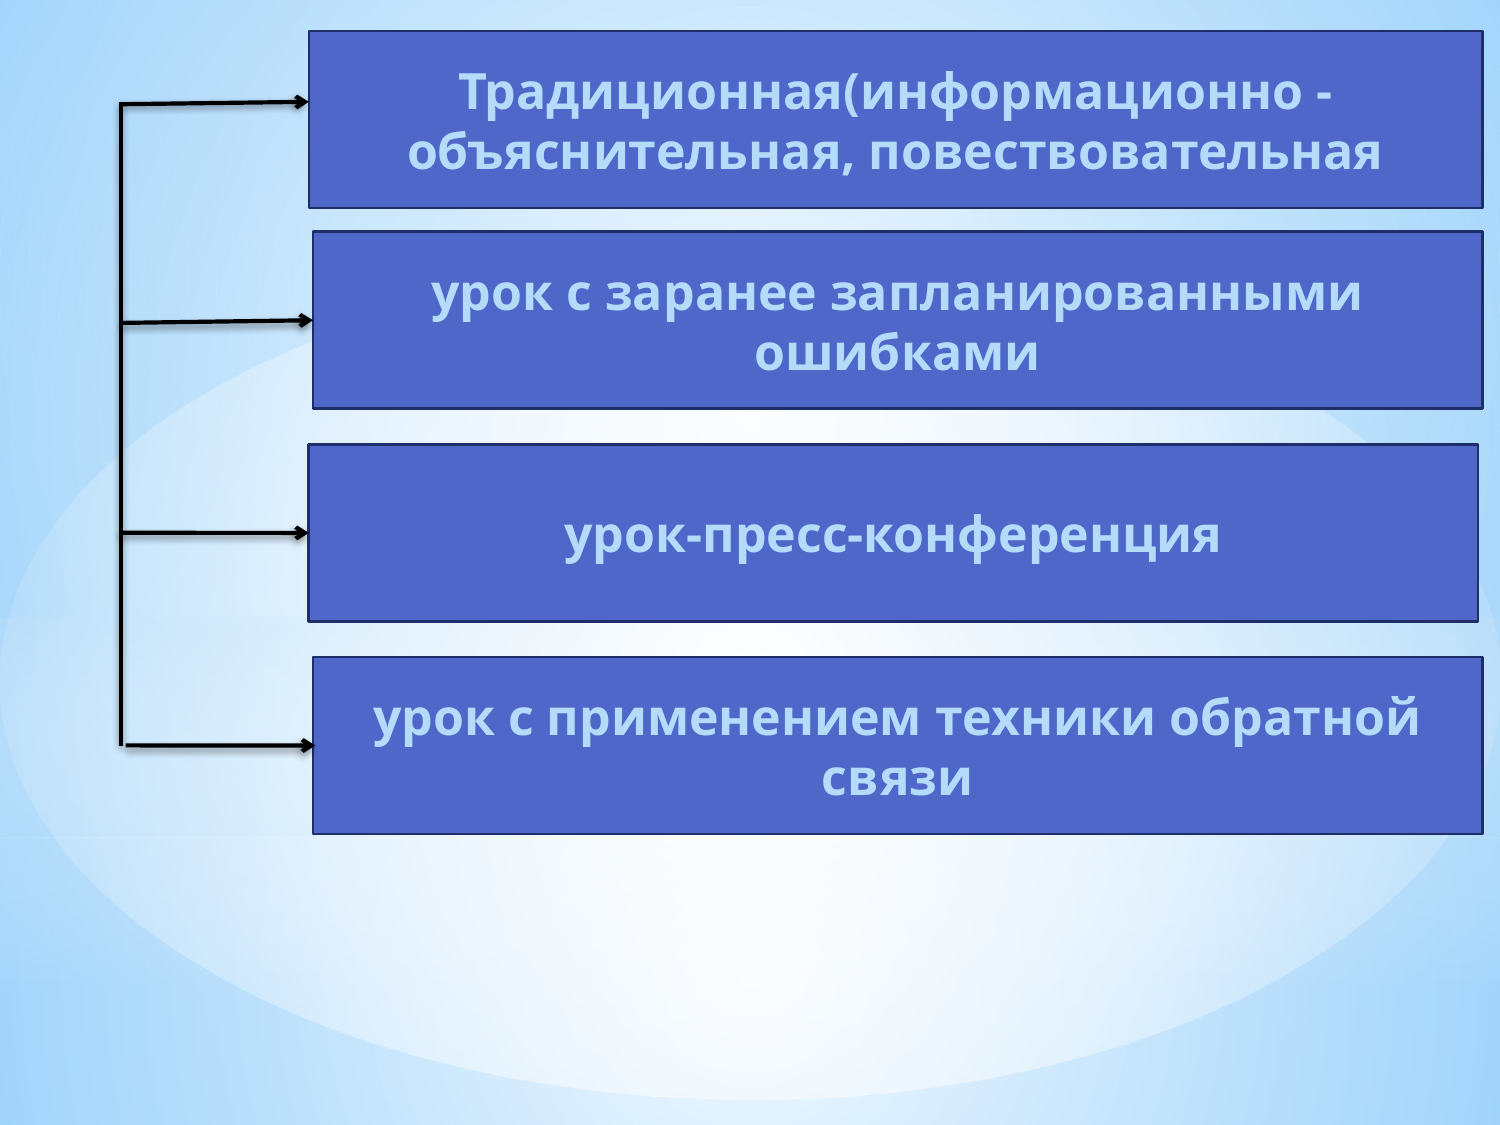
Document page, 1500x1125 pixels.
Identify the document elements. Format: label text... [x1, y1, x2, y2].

text_box урок с применением техники обратной связи [312, 656, 1484, 835]
text_box урок-пресс-конференция [307, 443, 1479, 623]
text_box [120, 319, 314, 324]
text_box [120, 101, 309, 105]
text_box урок с заранее запланированными ошибками [312, 230, 1484, 410]
list Традиционная(информационно -объяснительная, повествовательная [308, 30, 1484, 209]
